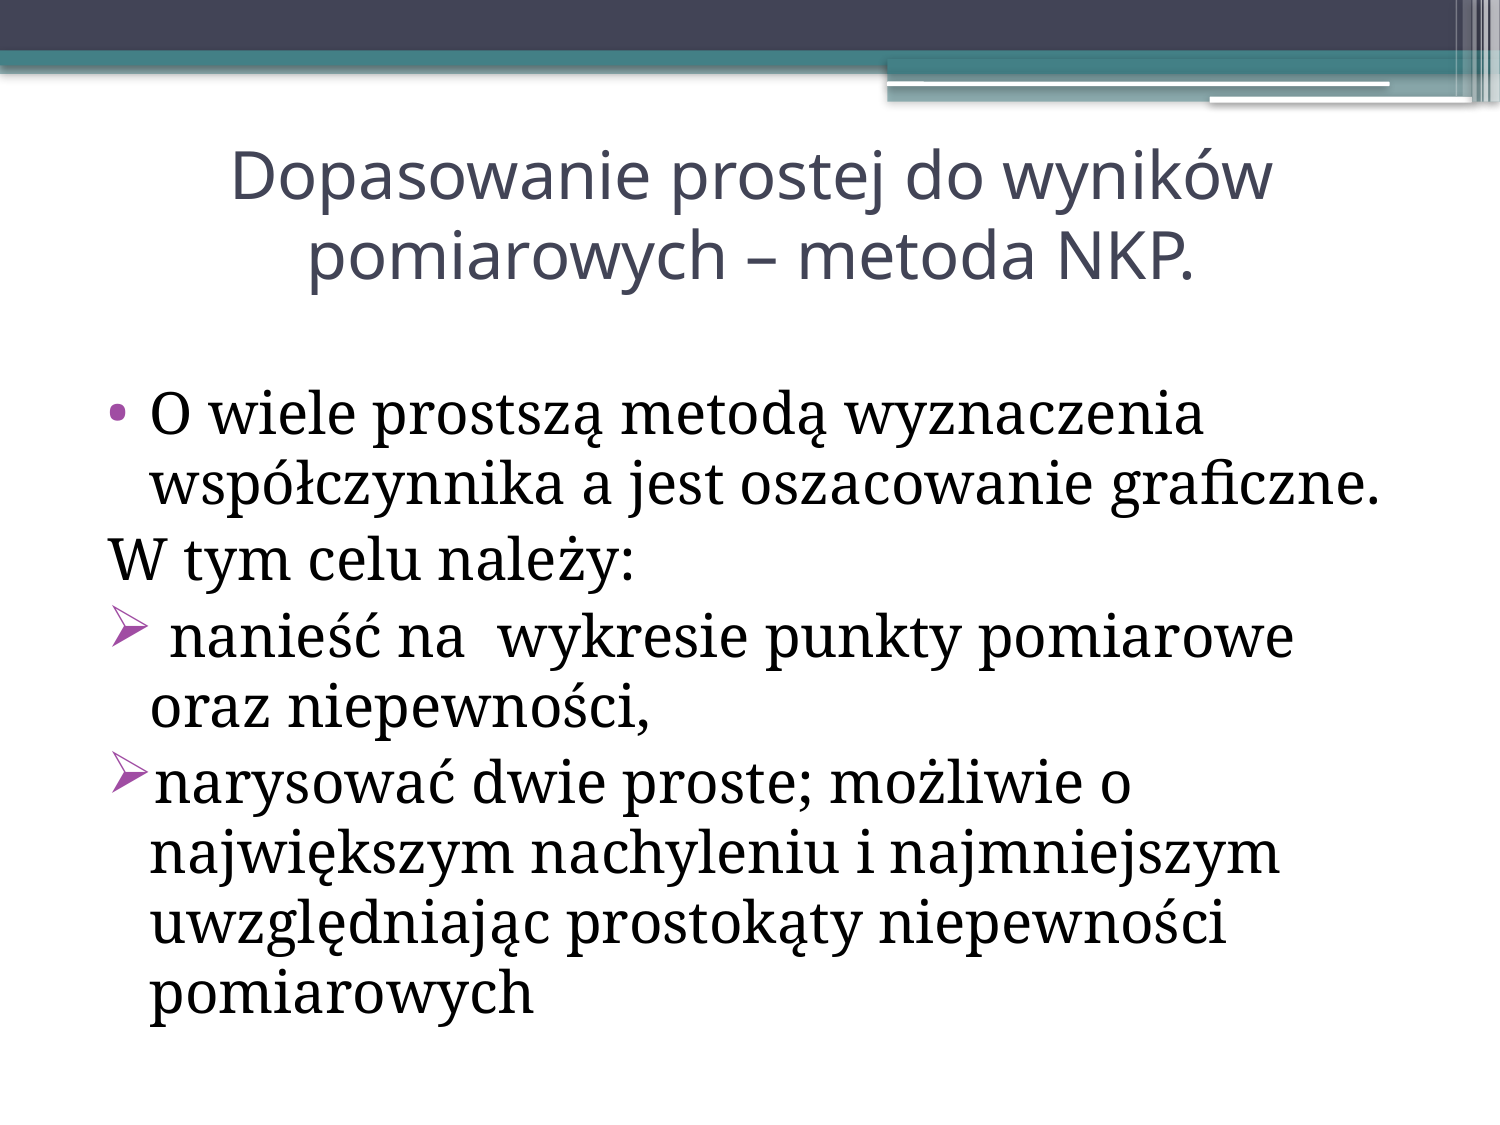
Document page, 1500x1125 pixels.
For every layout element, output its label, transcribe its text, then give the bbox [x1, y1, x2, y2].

title Dopasowanie prostej do wyników pomiarowych – metoda NKP. [76, 125, 1427, 301]
list O wiele prostszą metodą wyznaczenia współczynnika a jest oszacowanie graficzne. W tym celu należy: nanieść na wykresie punkty pomiarowe oraz niepewności, narysować dwie proste; możliwie o największym nachyleniu i najmniejszym uwzględniając prostokąty niepewności pomiarowych [75, 368, 1425, 1079]
